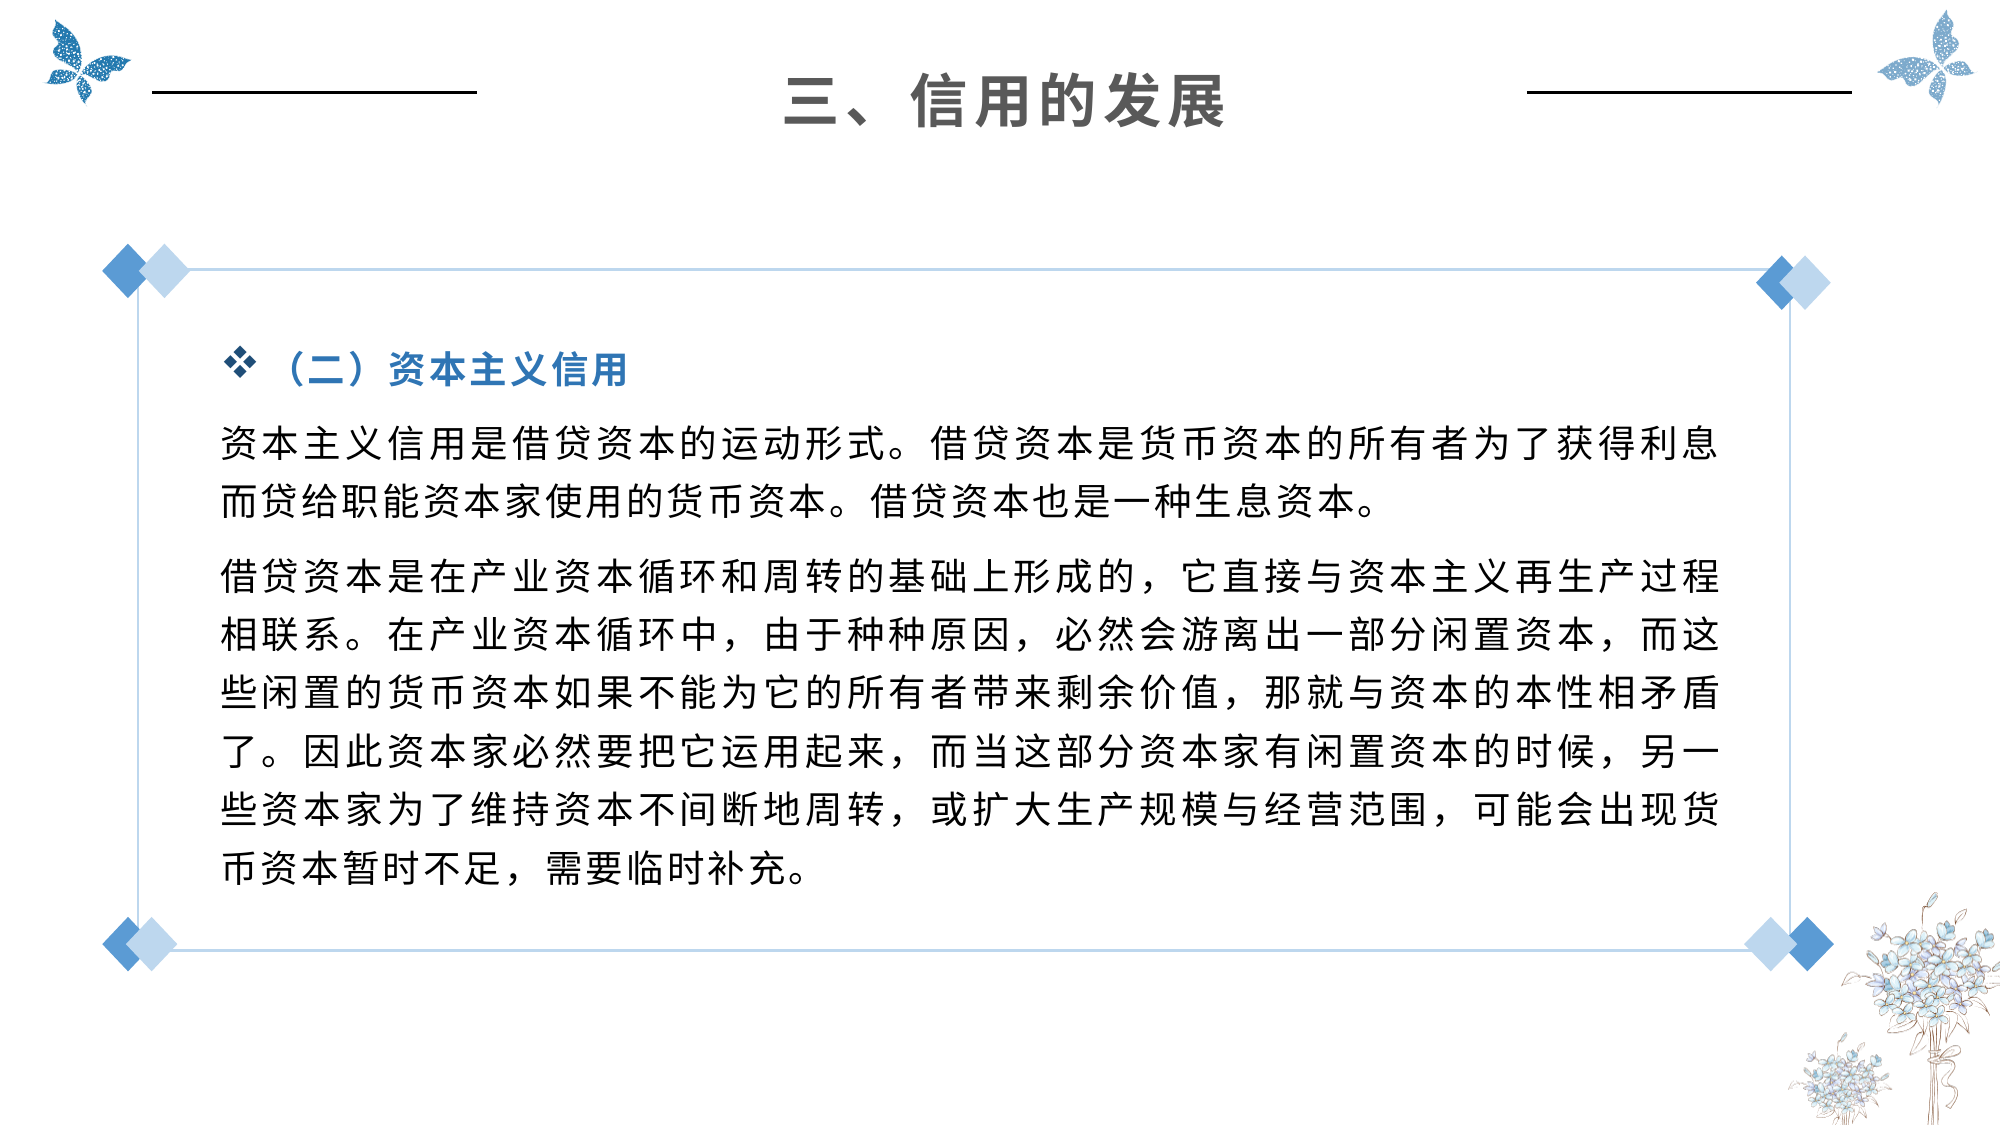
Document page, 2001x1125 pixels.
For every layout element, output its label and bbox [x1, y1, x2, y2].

text_box [151, 55, 1852, 142]
text_box [102, 243, 1834, 972]
picture [1788, 892, 2000, 1125]
